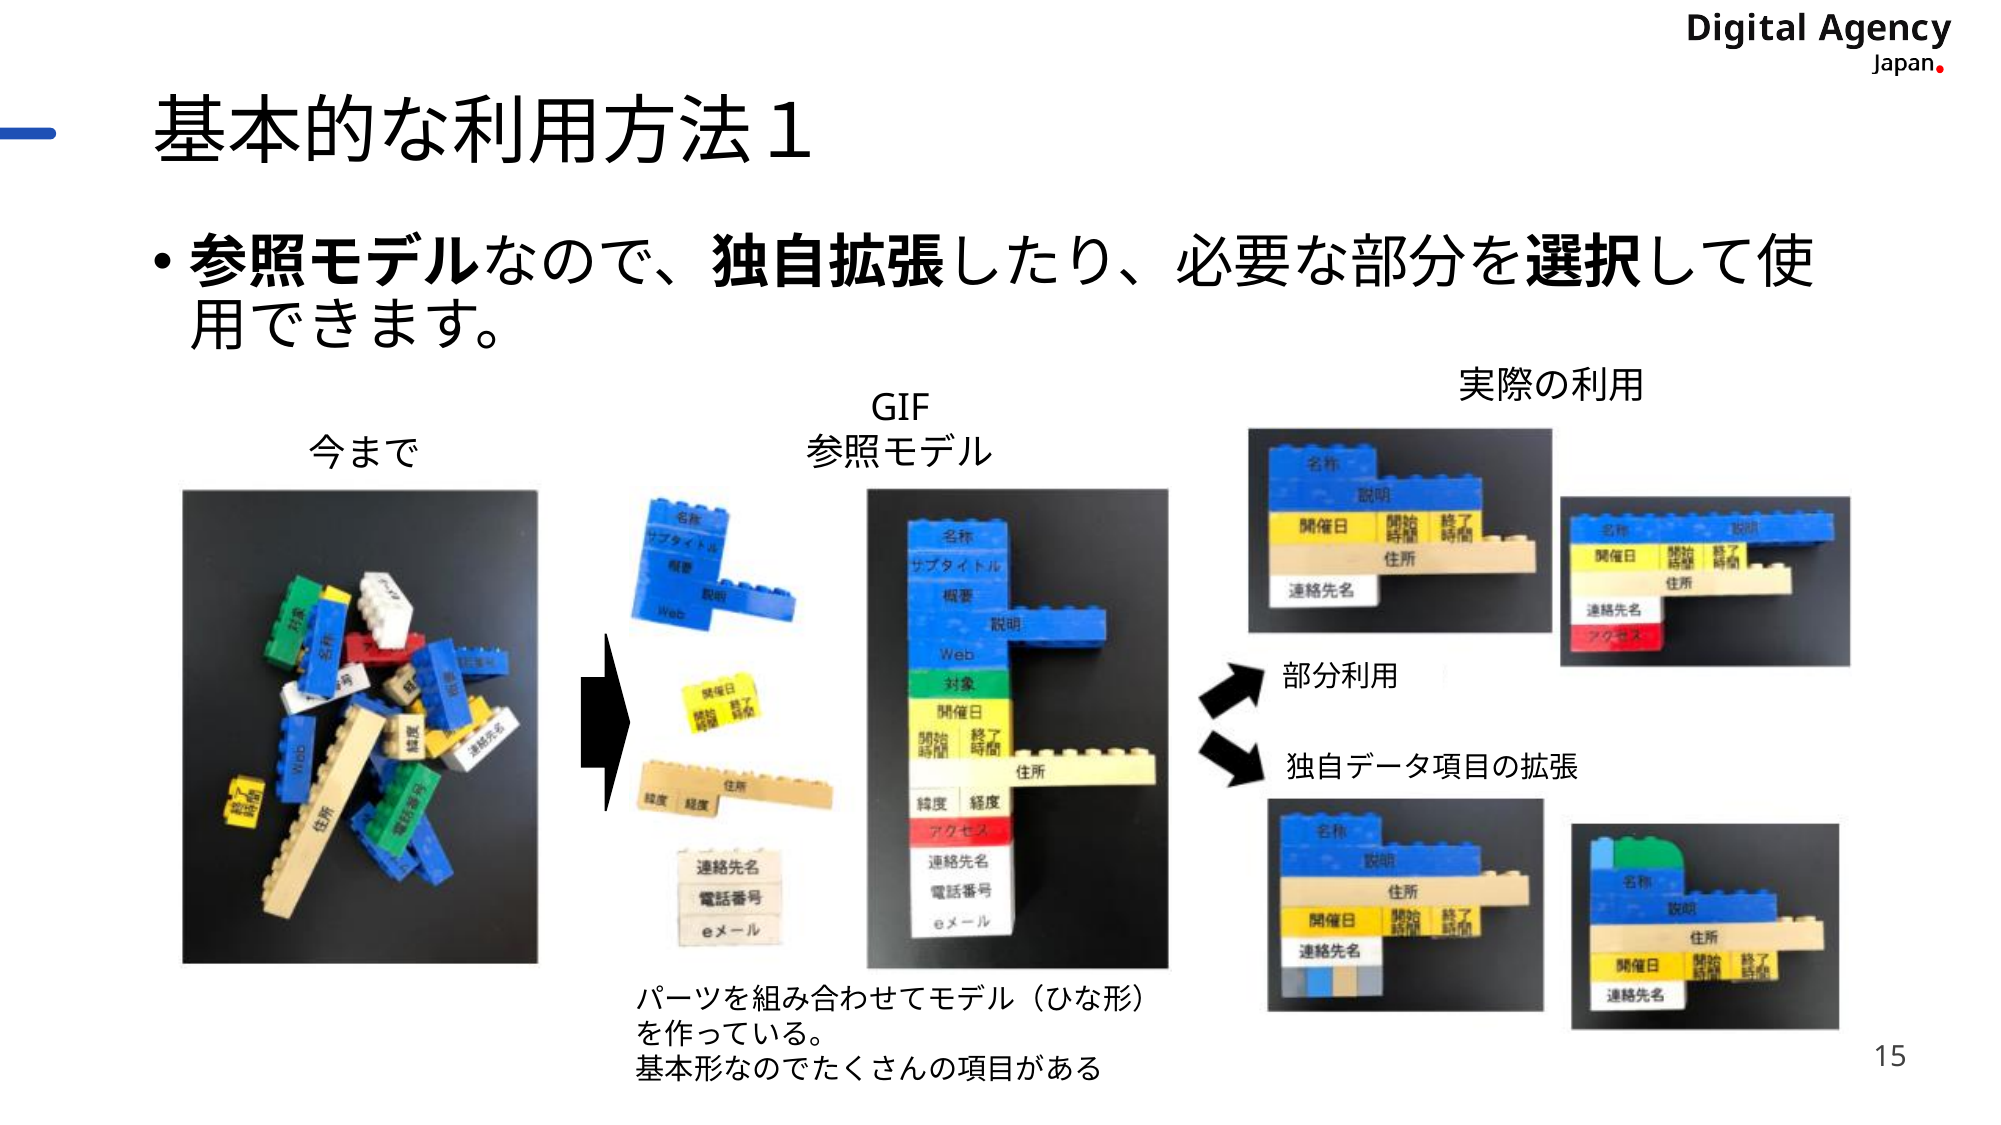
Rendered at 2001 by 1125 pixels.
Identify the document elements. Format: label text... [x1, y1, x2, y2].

text_box [580, 633, 629, 812]
title 基本的な利用方法１ [137, 85, 1863, 183]
text_box GIF 参照モデル [791, 375, 1010, 481]
picture [1197, 426, 1852, 1034]
text_box パーツを組み合わせてモデル（ひな形）を作っている。 基本形なのでたくさんの項目がある [620, 972, 1188, 1093]
slide_number 15 [1471, 1027, 1922, 1088]
picture [178, 468, 548, 989]
picture [1671, 0, 1969, 89]
text_box 実際の利用 [1443, 353, 1662, 414]
list 参照モデルなので、独自拡張したり、必要な部分を選択して使用できます。 [137, 224, 1863, 388]
text_box 今まで [293, 421, 437, 468]
picture [629, 486, 1172, 975]
